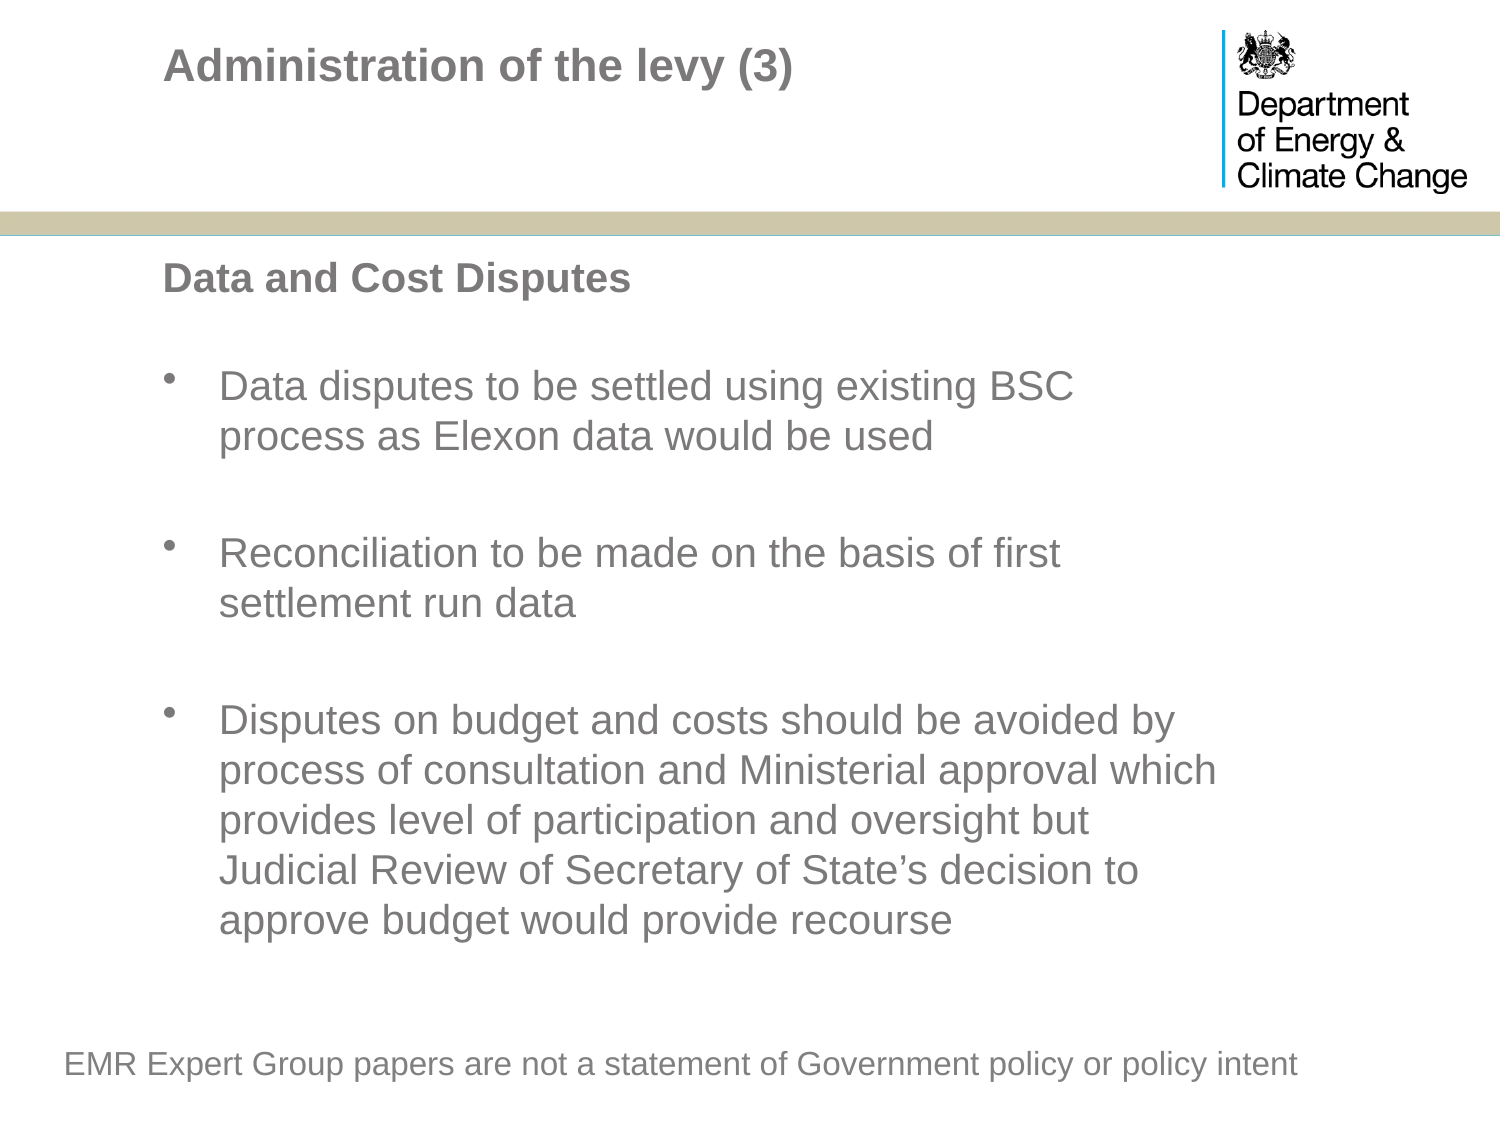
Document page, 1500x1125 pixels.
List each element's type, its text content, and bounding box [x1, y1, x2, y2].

picture [1222, 30, 1467, 194]
text_box EMR Expert Group papers are not a statement of Government policy or policy intent [48, 1034, 1315, 1090]
picture [0, 208, 1500, 236]
list Data and Cost Disputes Data disputes to be settled using existing BSC process as Elexon data would be used Reconciliation to be made on the basis of first settlement run data Disputes on budget and costs should be avoided by process of consultation and Ministerial approval which provides level of participation and oversight but Judicial Review of Secretary of State’s decision to approve budget would provide recourse [147, 243, 1234, 977]
title Administration of the levy (3) [147, 27, 1034, 112]
